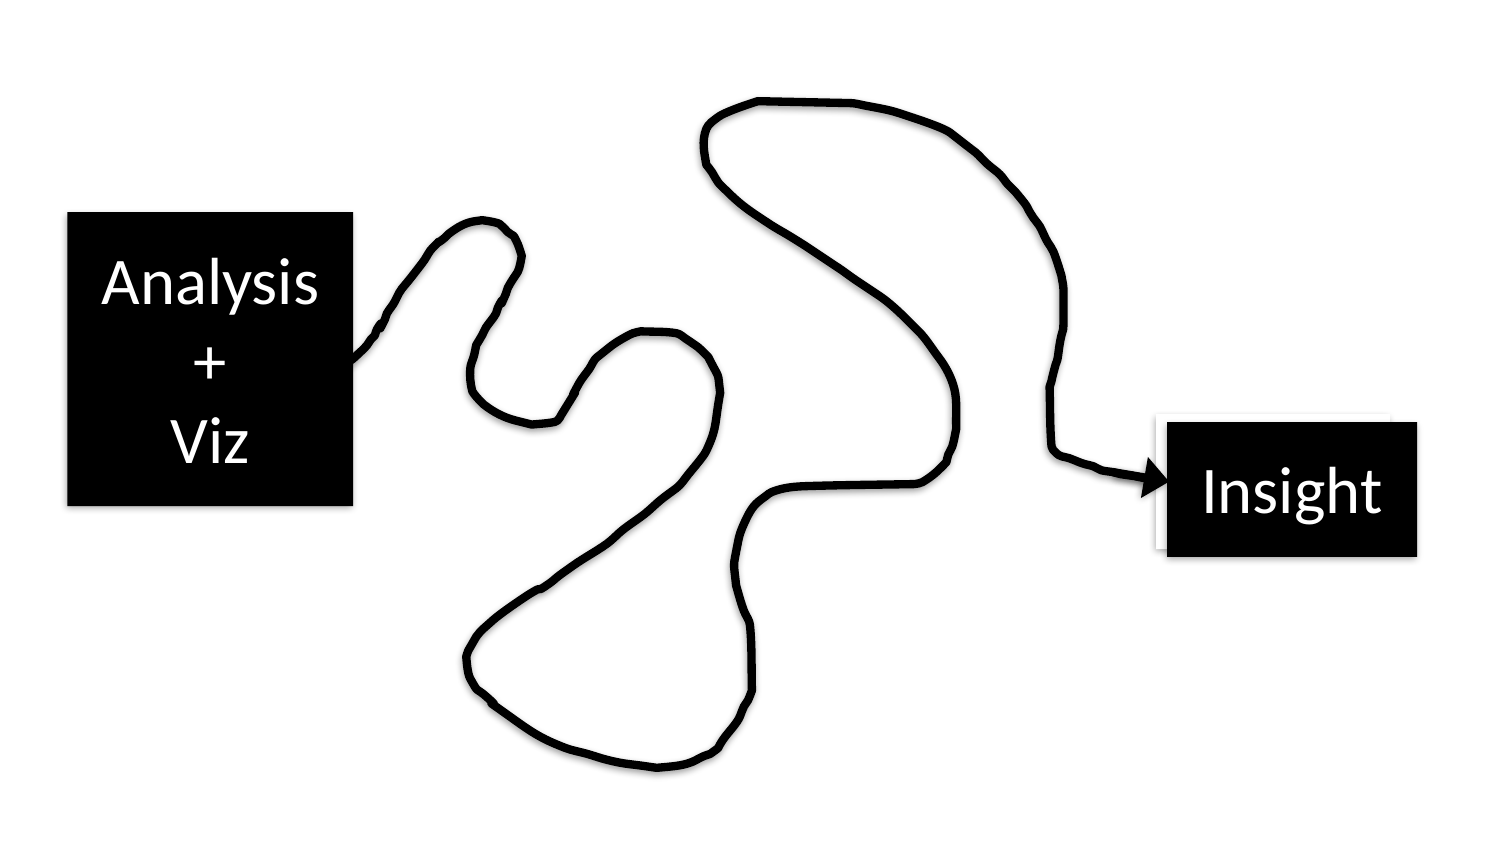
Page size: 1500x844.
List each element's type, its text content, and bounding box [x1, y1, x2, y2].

text_box [67, 211, 304, 507]
text_box Analysis + Viz [86, 230, 304, 485]
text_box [1166, 421, 1418, 558]
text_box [309, 100, 1391, 769]
